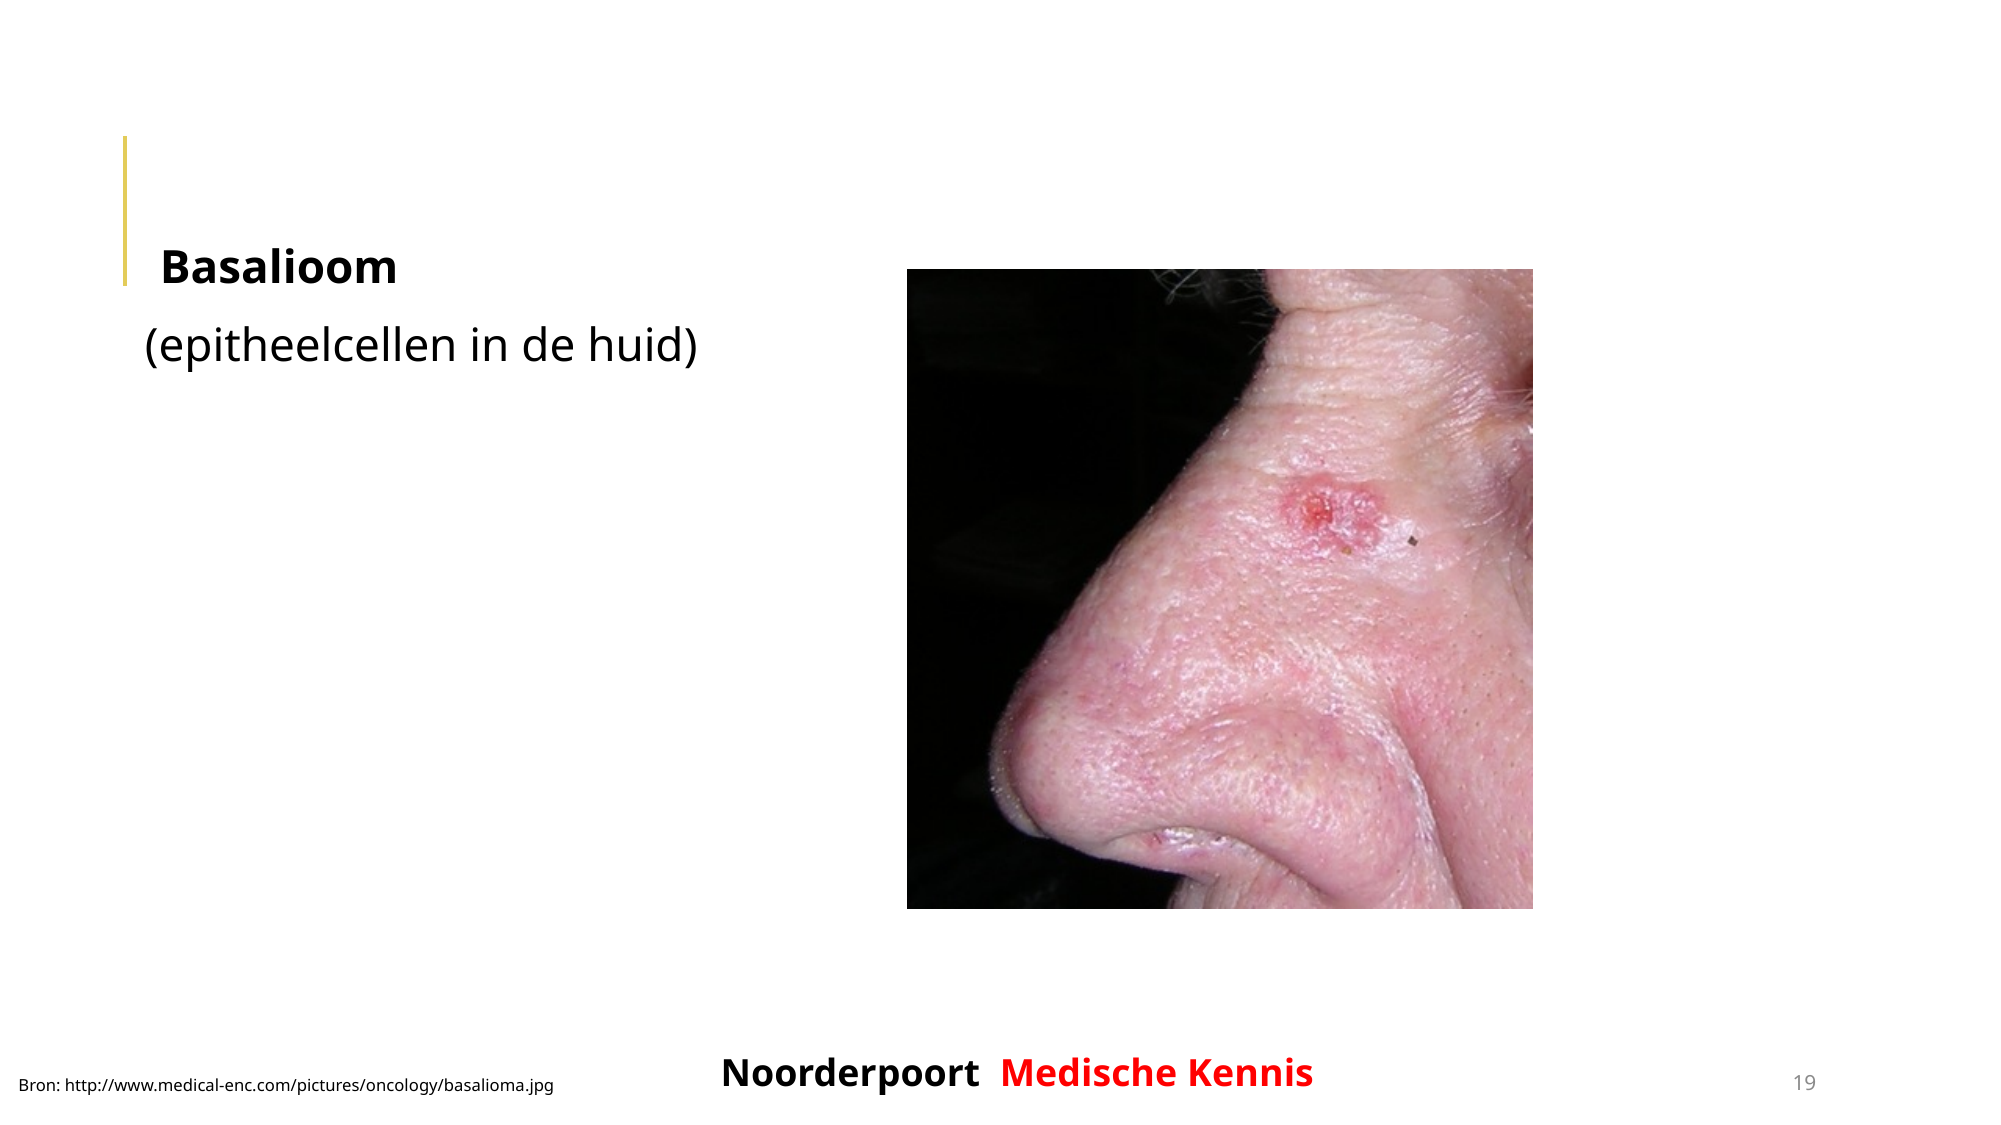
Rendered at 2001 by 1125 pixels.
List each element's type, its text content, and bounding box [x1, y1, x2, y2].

list Basalioom (epitheelcellen in de huid) [137, 236, 1863, 951]
picture [906, 269, 1533, 910]
text_box Bron: http://www.medical-enc.com/pictures/oncology/basalioma.jpg [3, 1067, 570, 1102]
text_box Noorderpoort Medische Kennis [705, 1041, 1369, 1102]
slide_number 19 [1777, 1061, 1938, 1107]
